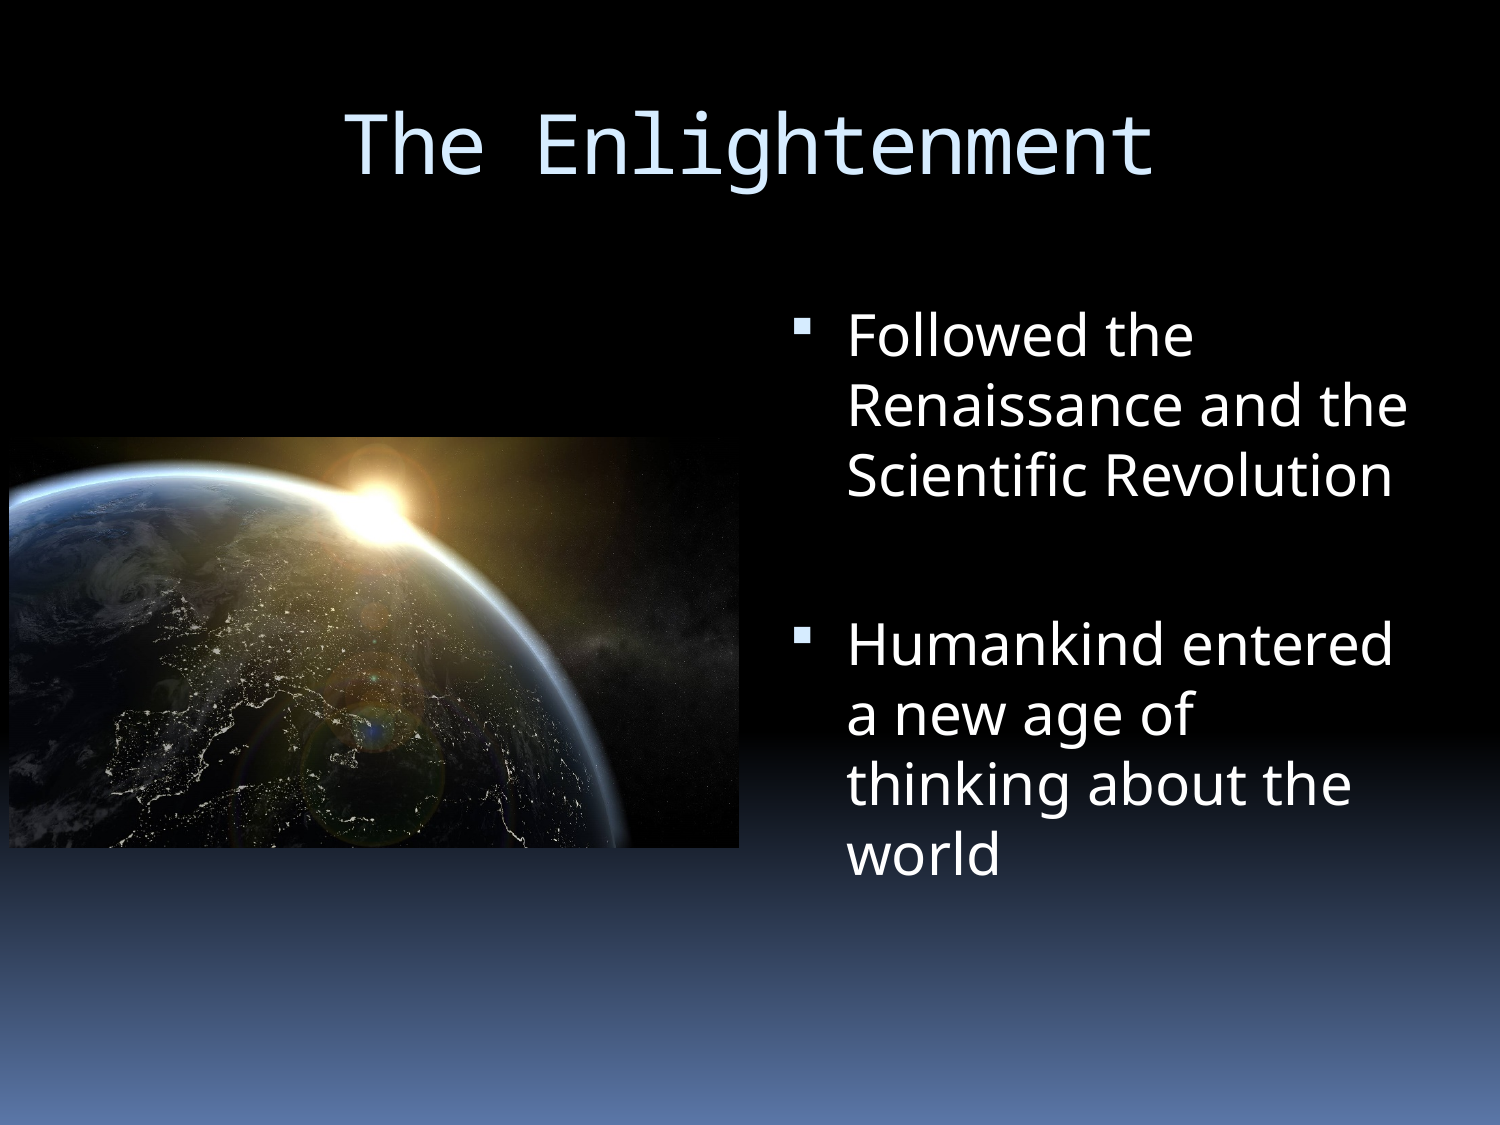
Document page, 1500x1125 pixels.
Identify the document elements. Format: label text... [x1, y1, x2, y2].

list Followed the Renaissance and the Scientific Revolution Humankind entered a new age of thinking about the world [763, 290, 1427, 1033]
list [8, 436, 740, 849]
title The Enlightenment [75, 83, 1425, 234]
